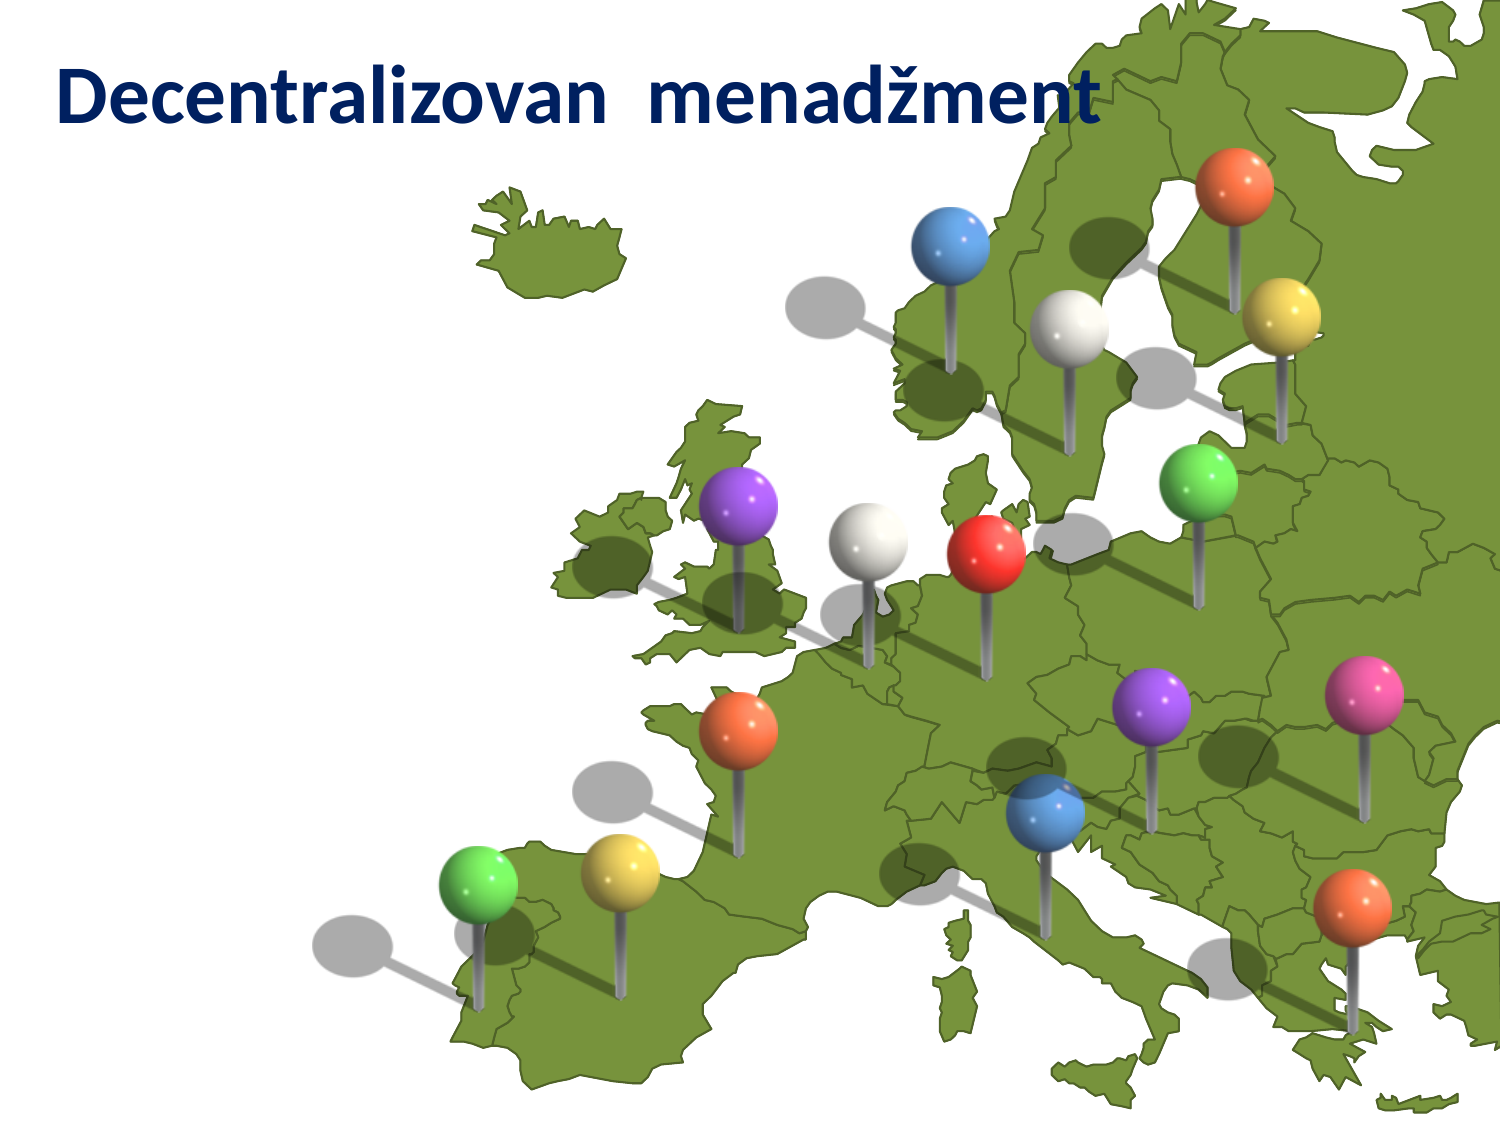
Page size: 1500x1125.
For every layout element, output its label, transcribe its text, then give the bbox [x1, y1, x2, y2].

picture [312, 692, 778, 1013]
picture [785, 148, 1321, 611]
picture [1198, 656, 1404, 824]
picture [572, 467, 1191, 942]
text_box Decentralizovan menadžment [41, 19, 445, 161]
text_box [450, 0, 1500, 1113]
picture [1186, 869, 1392, 1036]
